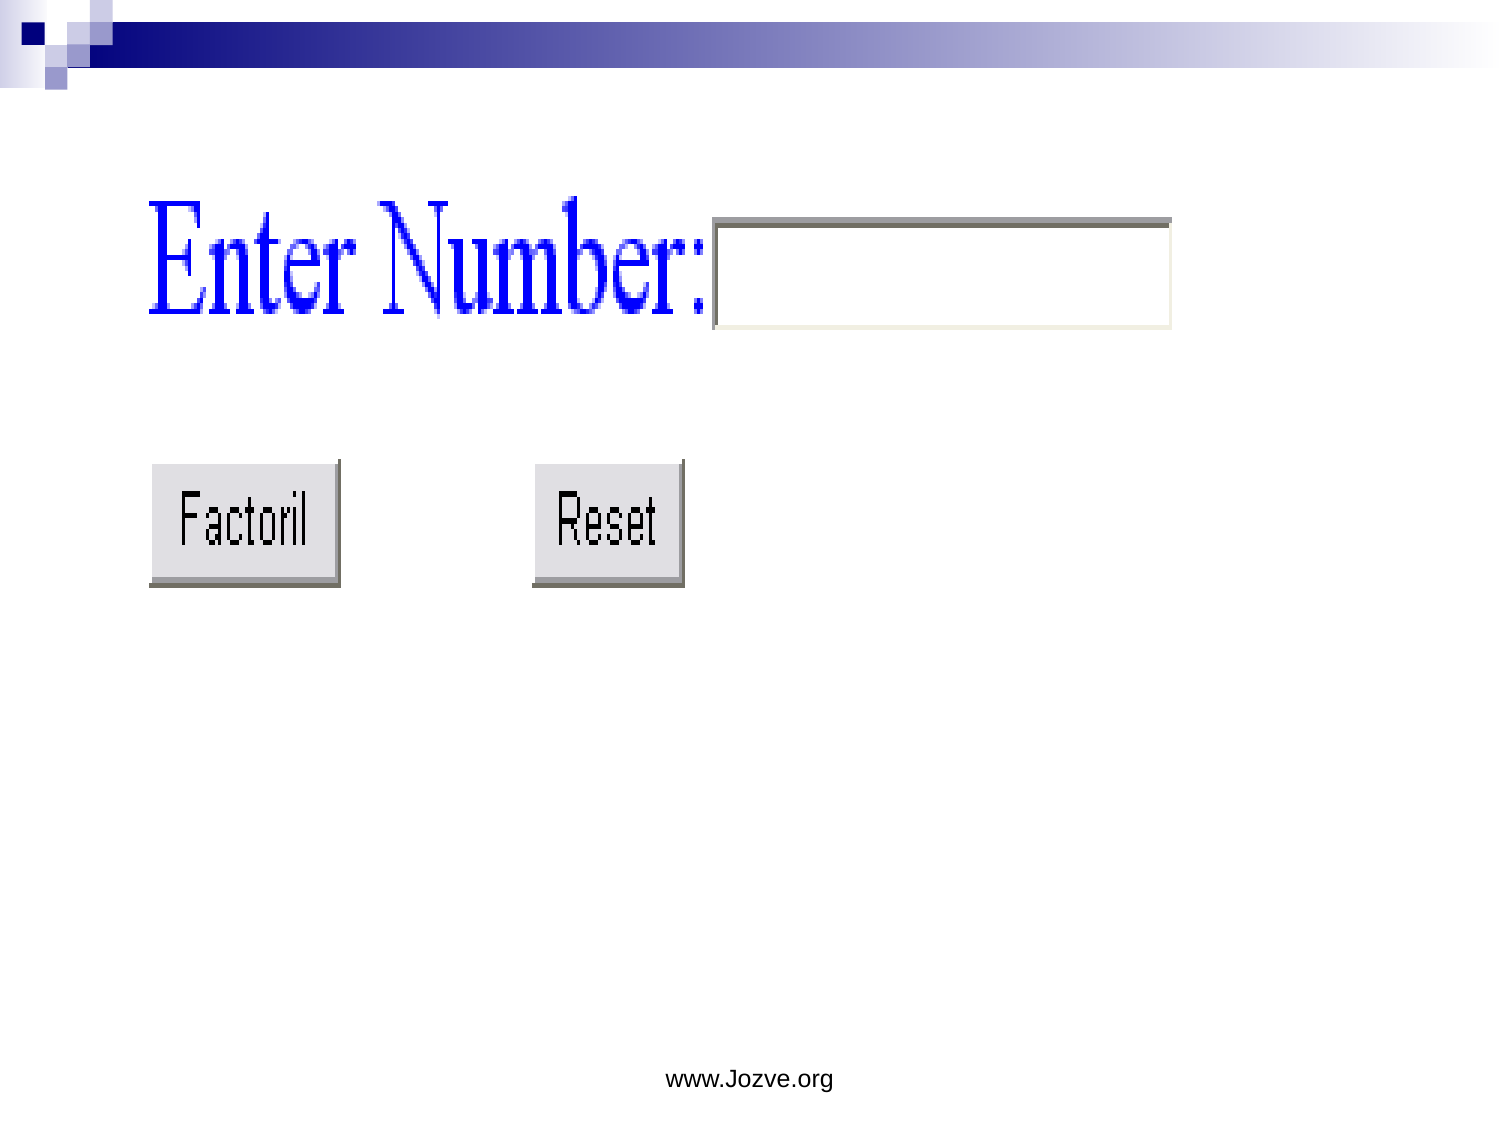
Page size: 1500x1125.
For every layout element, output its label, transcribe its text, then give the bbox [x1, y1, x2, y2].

footer www.Jozve.org [512, 1033, 988, 1101]
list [135, 136, 1377, 1024]
